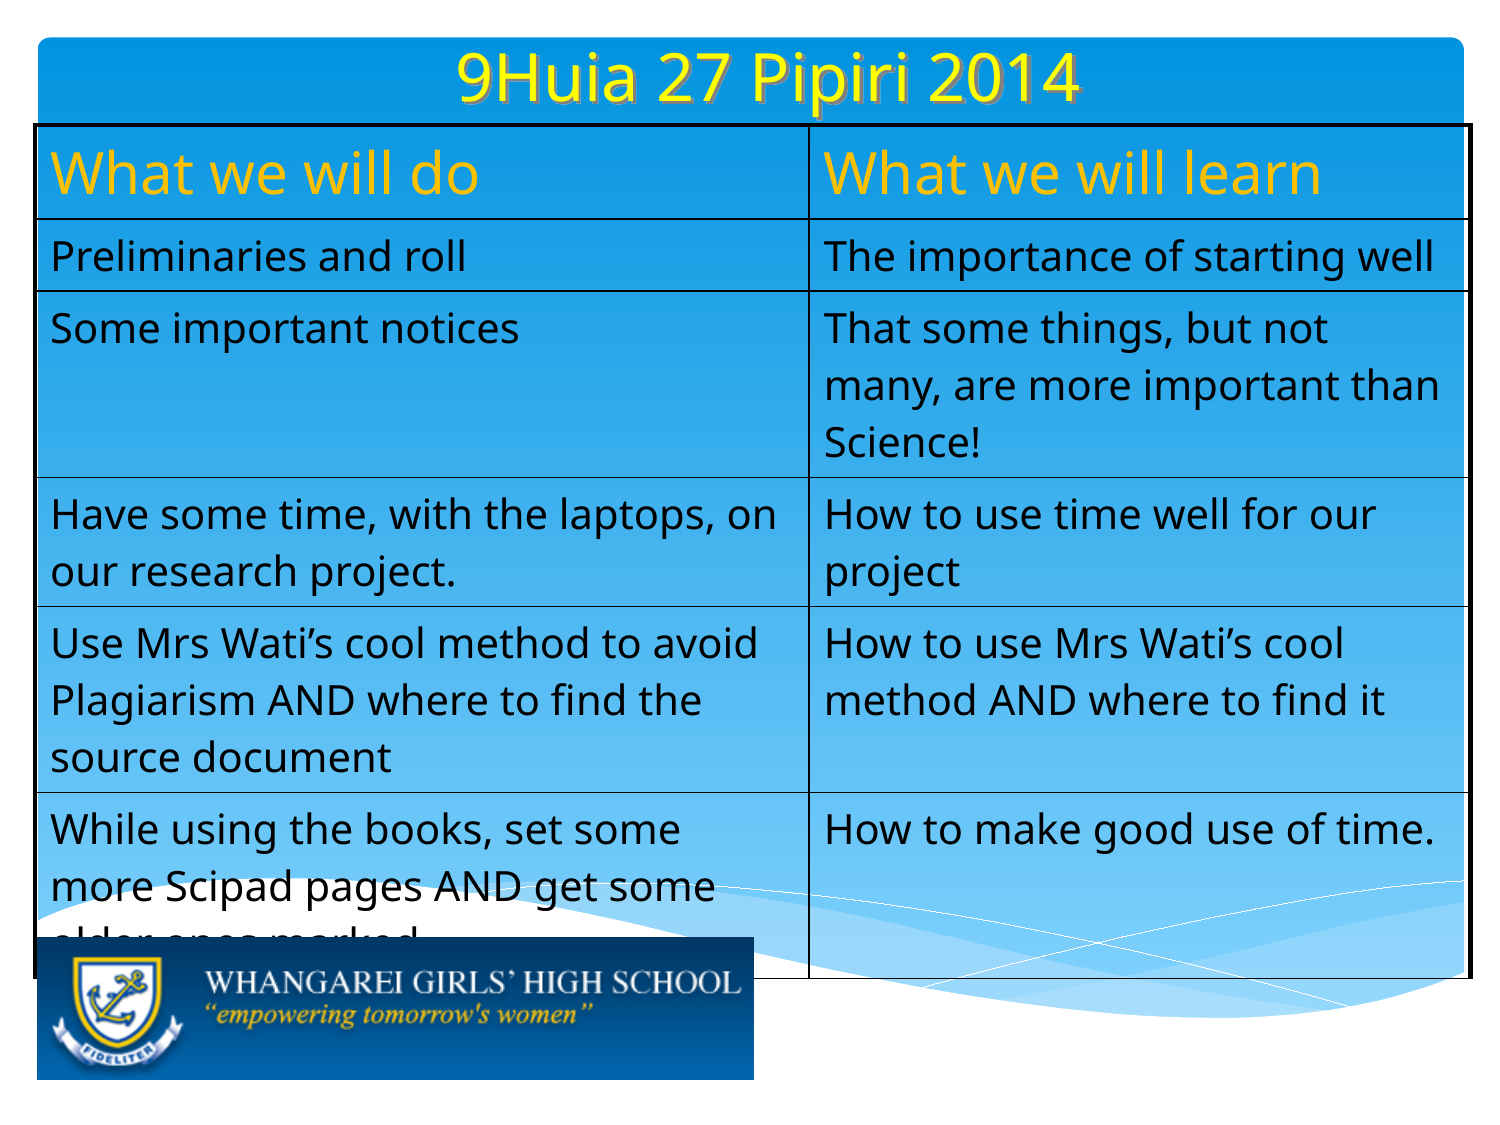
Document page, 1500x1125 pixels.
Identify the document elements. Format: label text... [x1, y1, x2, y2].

table_cell The importance of starting well [810, 220, 1468, 290]
table_cell Use Mrs Wati’s cool method to avoid Plagiarism AND where to find the source document [37, 607, 808, 792]
table_cell Preliminaries and roll [37, 220, 808, 290]
table_cell How to make good use of time. [810, 793, 1468, 978]
table_cell How to use time well for our project [810, 478, 1468, 606]
table_cell Some important notices [37, 292, 808, 477]
table_cell While using the books, set some more Scipad pages AND get some older ones marked [37, 793, 808, 978]
table_cell That some things, but not many, are more important than Science! [810, 292, 1468, 477]
table_header What we will do [37, 127, 808, 218]
text_box 9Huia 27 Pipiri 2014 [162, 24, 1375, 123]
picture [37, 937, 754, 1080]
table_cell Have some time, with the laptops, on our research project. [37, 478, 808, 606]
table_cell How to use Mrs Wati’s cool method AND where to find it [810, 607, 1468, 792]
table_header What we will learn [810, 127, 1468, 218]
